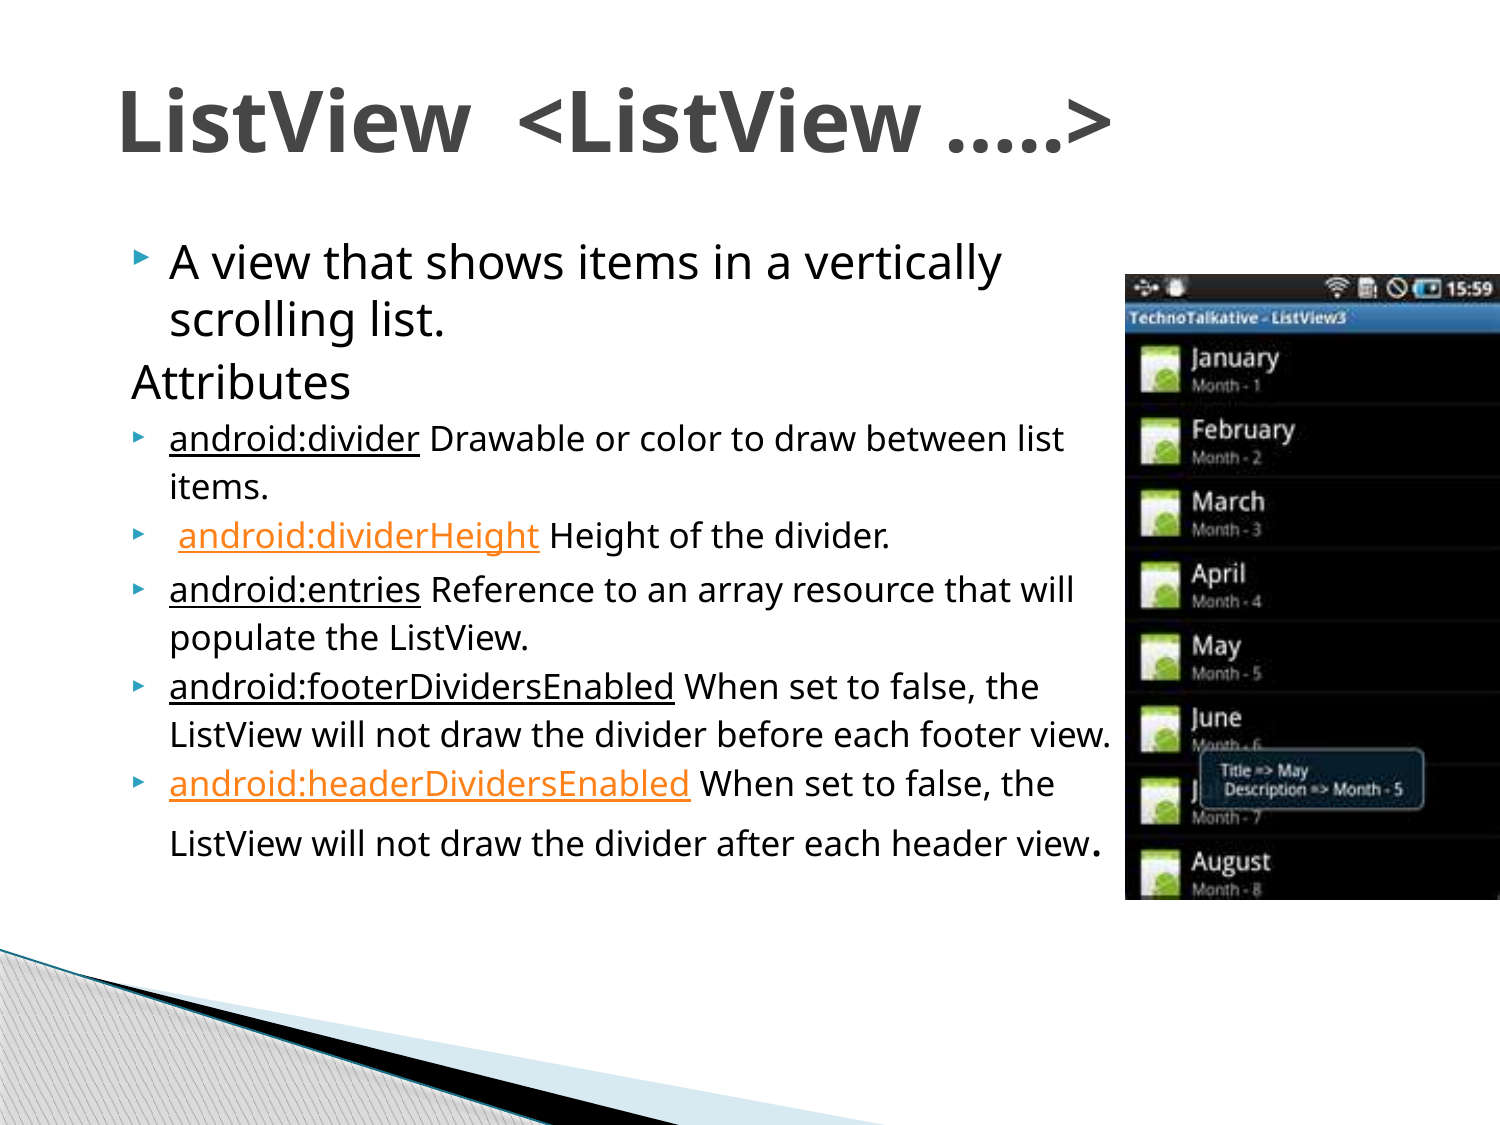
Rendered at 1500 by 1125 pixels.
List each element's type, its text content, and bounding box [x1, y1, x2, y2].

list A view that shows items in a vertically scrolling list. Attributes android:divider Drawable or color to draw between list items. android:dividerHeight Height of the divider. android:entries Reference to an array resource that will populate the ListView. android:footerDividersEnabled When set to false, the ListView will not draw the divider before each footer view. android:headerDividersEnabled When set to false, the ListView will not draw the divider after each header view. [99, 224, 1137, 963]
title ListView <ListView …..> [100, 37, 1438, 200]
picture [1124, 274, 1500, 901]
